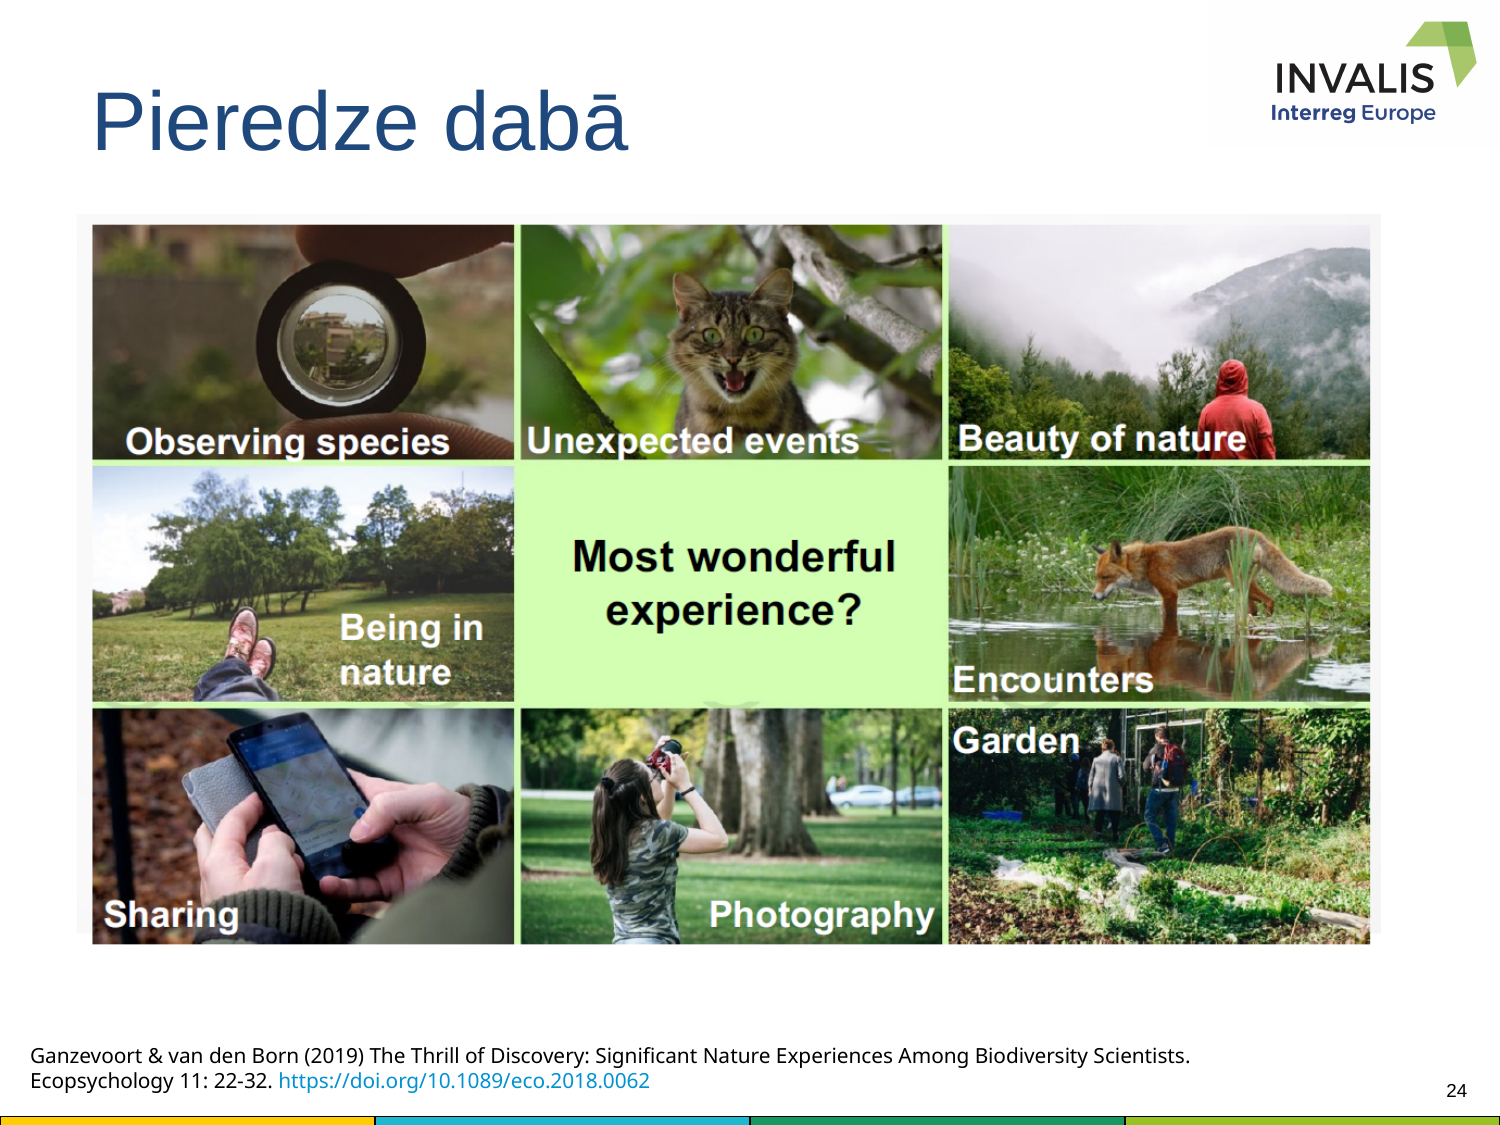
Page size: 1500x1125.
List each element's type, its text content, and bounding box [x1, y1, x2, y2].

picture [76, 214, 1381, 953]
text_box Ganzevoort & van den Born (2019) The Thrill of Discovery: Significant Nature Experiences Among Biodiversity Scientists. Ecopsychology 11: 22-32. https://doi.org/10.1089/eco.2018.0062 [15, 1035, 1443, 1100]
picture [1208, 0, 1500, 146]
title Pieredze dabā [76, 70, 1427, 163]
